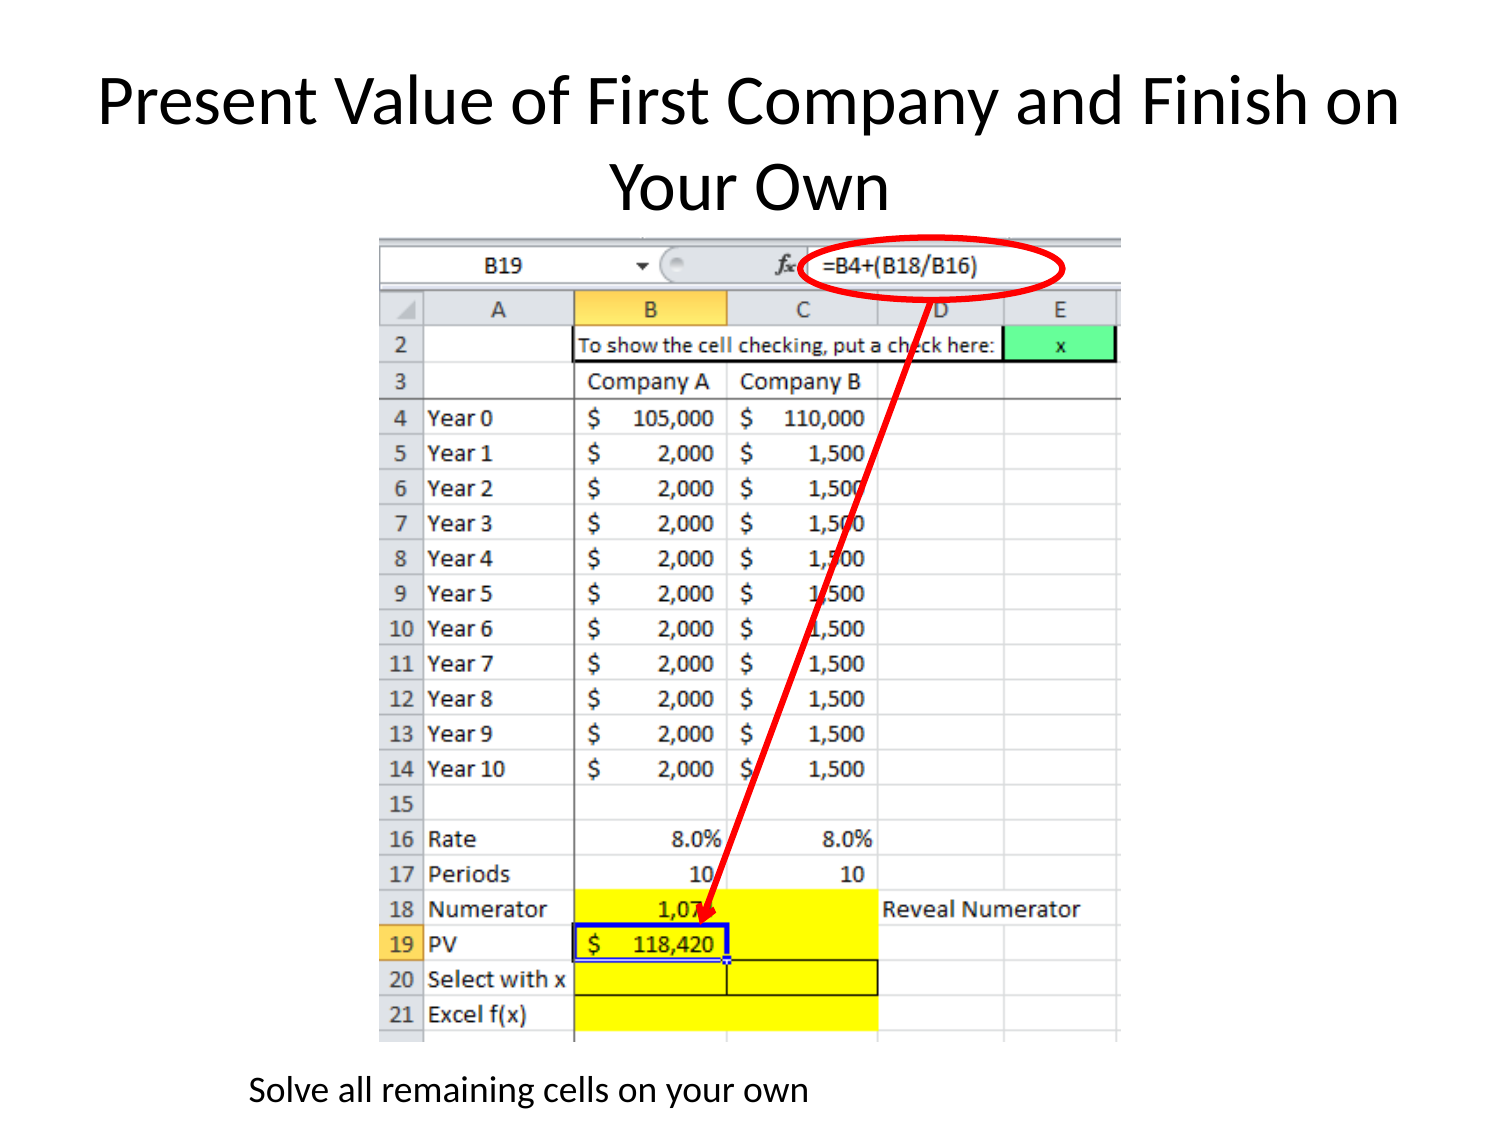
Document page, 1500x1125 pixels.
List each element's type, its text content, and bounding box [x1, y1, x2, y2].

title Present Value of First Company and Finish on Your Own [75, 45, 1425, 233]
text_box Solve all remaining cells on your own [233, 1057, 825, 1117]
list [378, 237, 1122, 1042]
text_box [699, 299, 932, 926]
